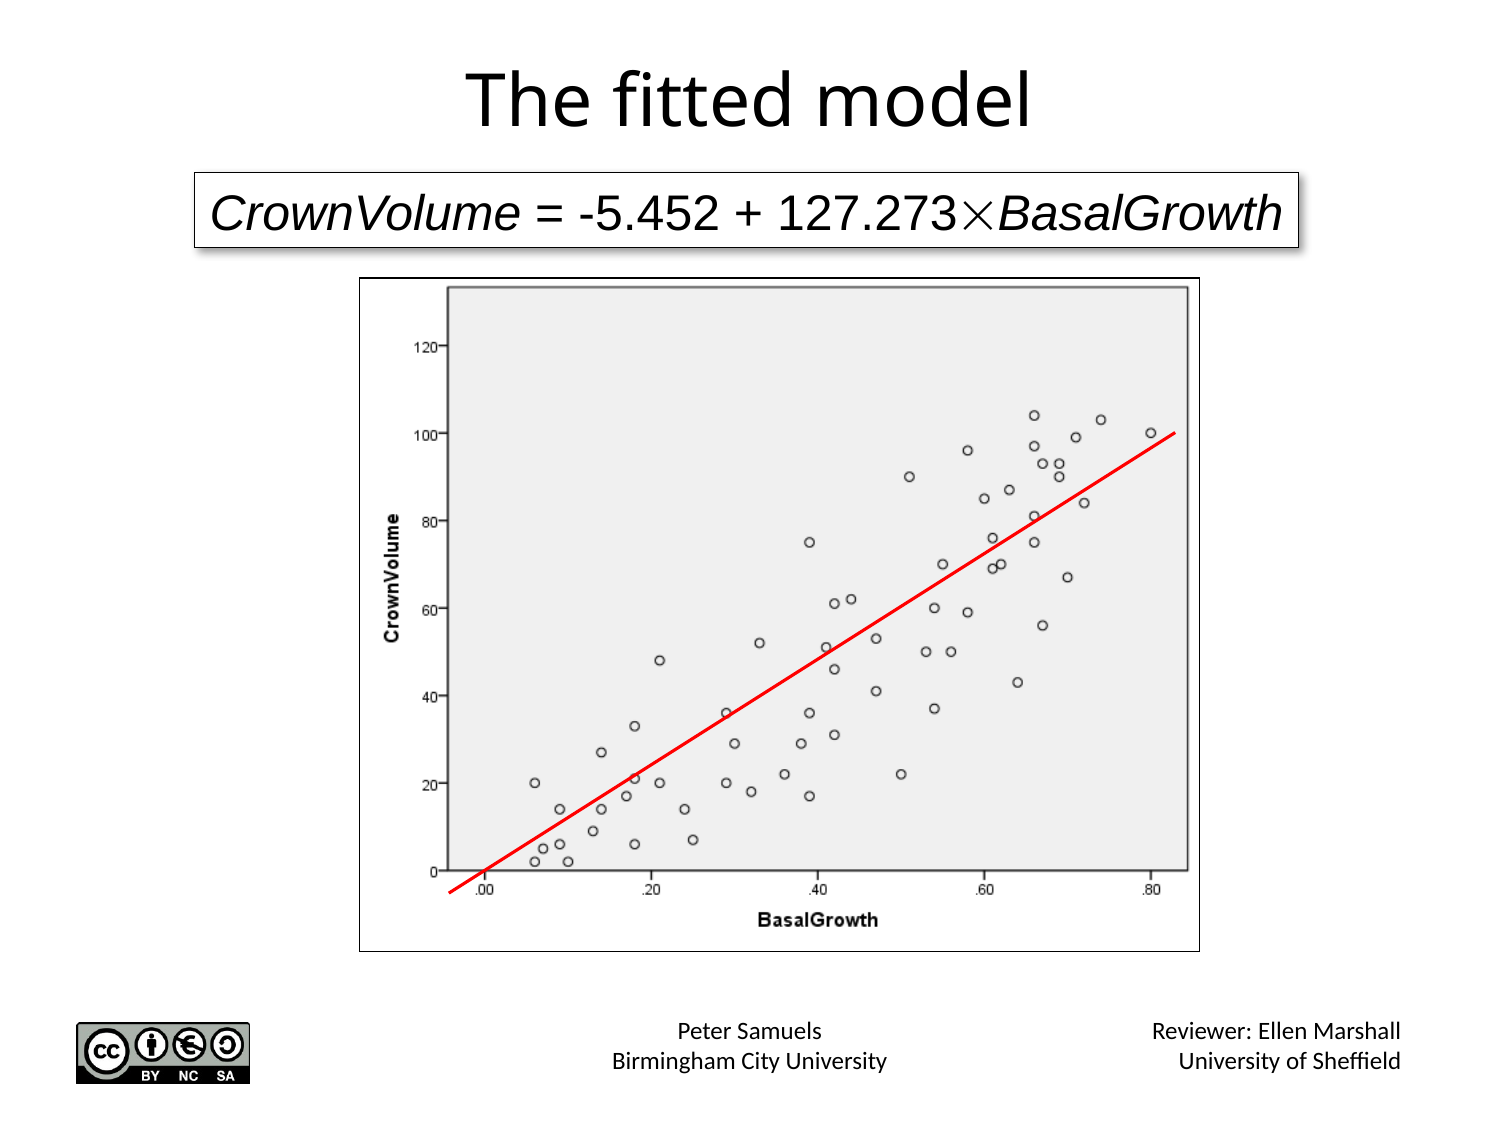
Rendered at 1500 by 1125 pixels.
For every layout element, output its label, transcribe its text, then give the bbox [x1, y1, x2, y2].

title The fitted model [75, 45, 1425, 149]
text_box Reviewer: Ellen Marshall University of Sheffield [1038, 1007, 1417, 1083]
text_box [448, 432, 1176, 894]
picture [359, 278, 1200, 952]
text_box Peter Samuels Birmingham City University [549, 1007, 951, 1083]
text_box CrownVolume = -5.452 + 127.273BasalGrowth [194, 172, 1299, 248]
picture [76, 1022, 251, 1084]
